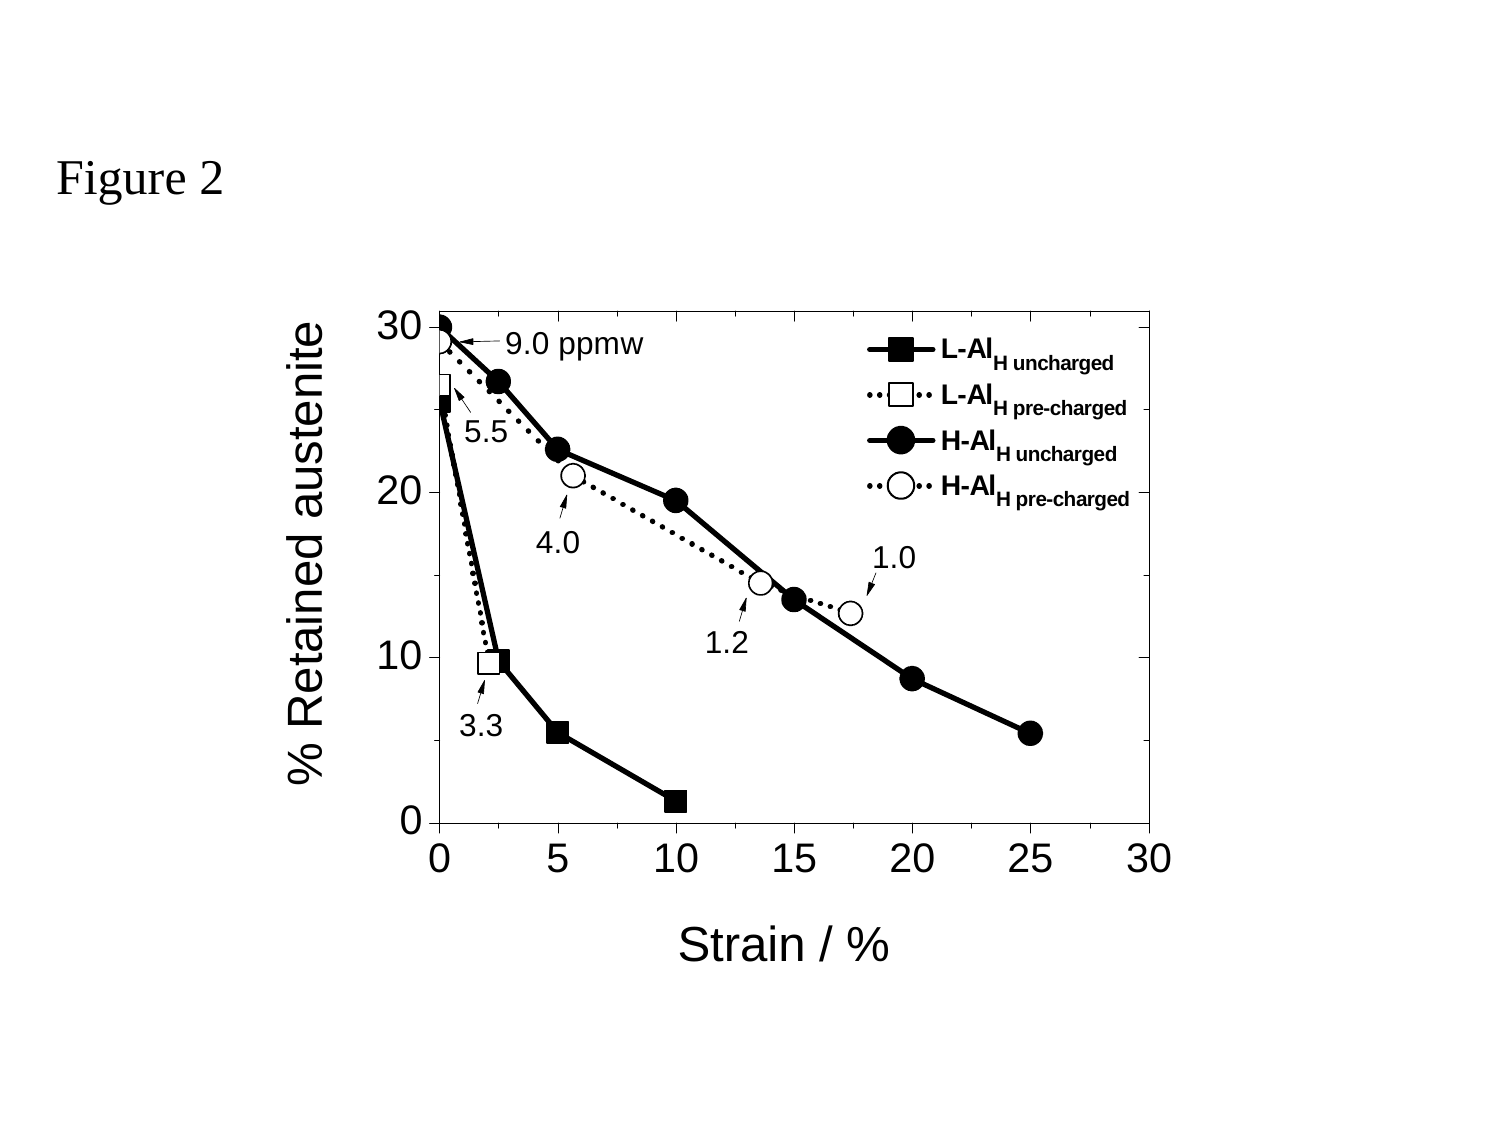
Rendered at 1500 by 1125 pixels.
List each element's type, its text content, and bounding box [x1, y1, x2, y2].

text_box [183, 219, 1306, 1005]
text_box Figure 2 [41, 137, 278, 212]
